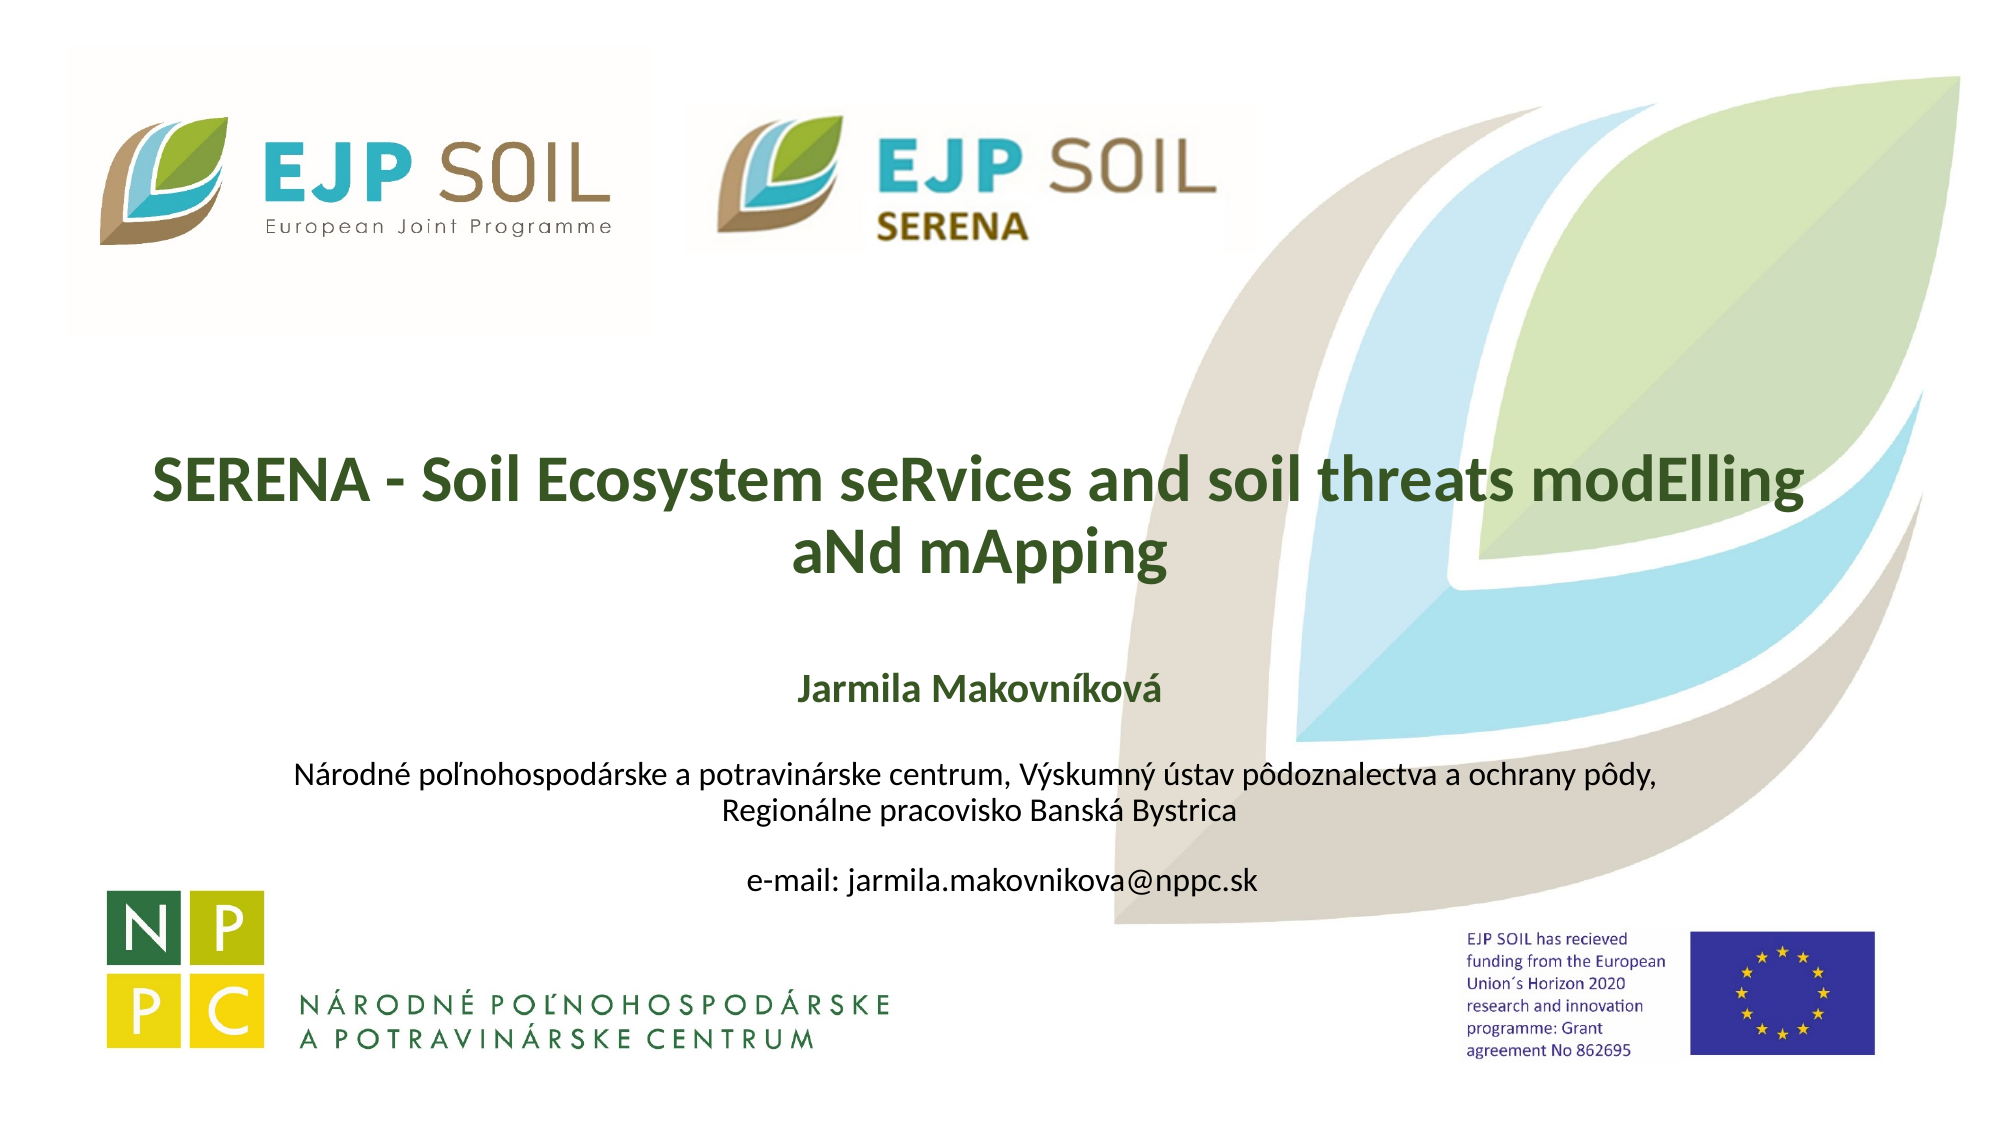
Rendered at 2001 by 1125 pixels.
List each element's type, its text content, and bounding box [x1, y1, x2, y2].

picture [685, 0, 2000, 1063]
title SERENA - Soil Ecosystem seRvices and soil threats modElling aNd mApping Jarmila Makovníková Národné poľnohospodárske a potravinárske centrum, Výskumný ústav pôdoznalectva a ochrany pôdy, Regionálne pracovisko Banská Bystrica e-mail: jarmila.makovnikova@nppc.sk [83, 620, 1057, 918]
picture [92, 876, 903, 1063]
picture [66, 46, 650, 337]
